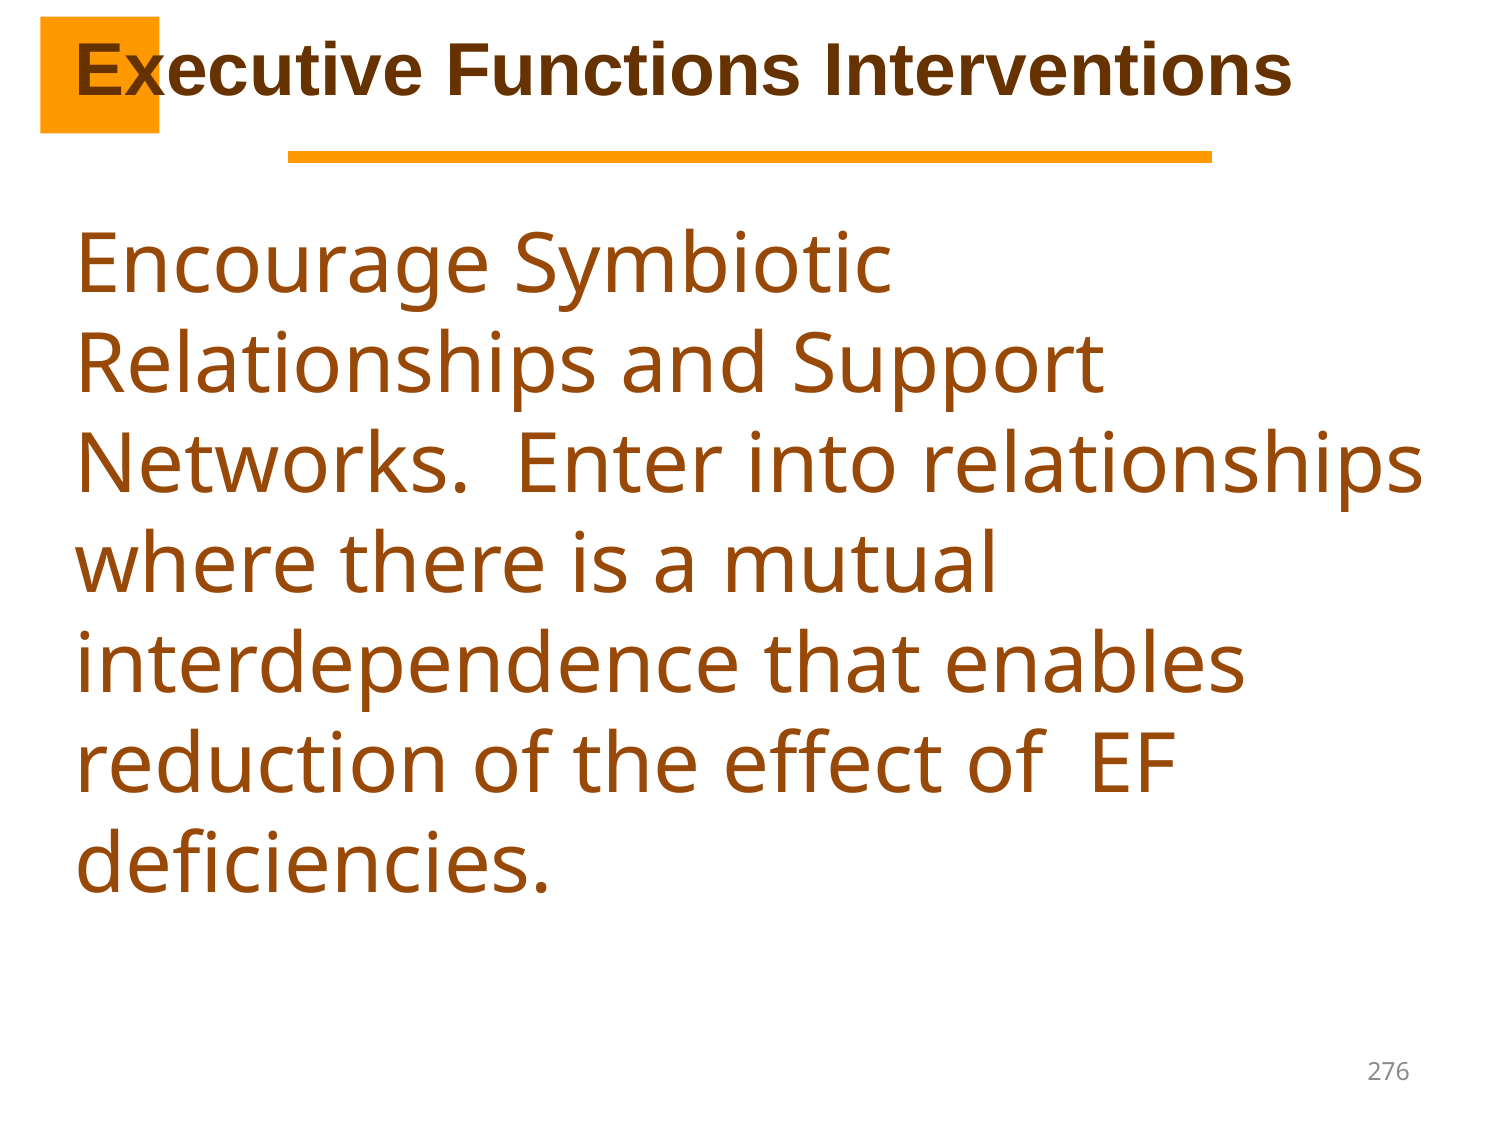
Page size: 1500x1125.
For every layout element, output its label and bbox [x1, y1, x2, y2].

slide_number [1074, 1042, 1425, 1103]
subtitle [59, 201, 1444, 1024]
text_box [38, 0, 1405, 148]
